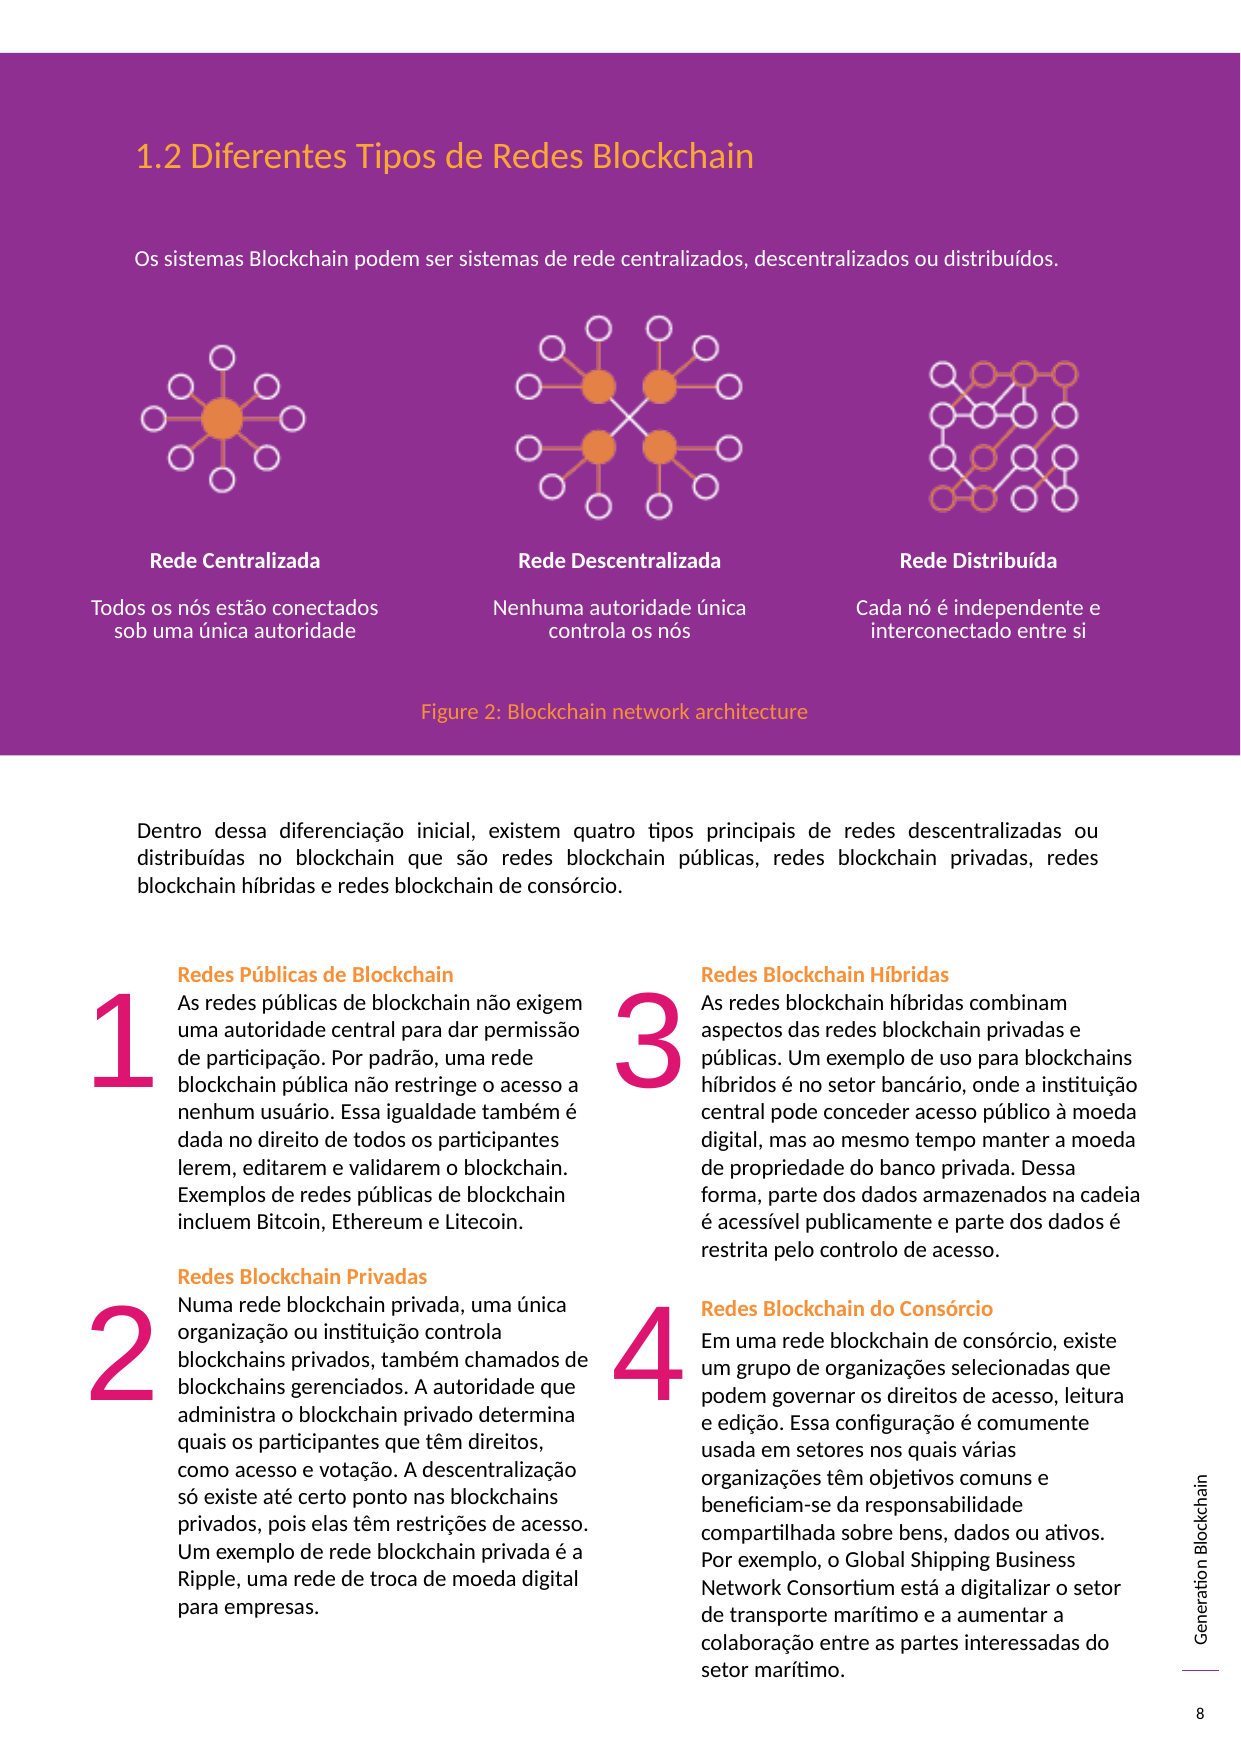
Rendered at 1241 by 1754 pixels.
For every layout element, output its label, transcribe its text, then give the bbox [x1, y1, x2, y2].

text_box Redes Públicas de Blockchain As redes públicas de blockchain não exigem uma autoridade central para dar permissão de participação. Por padrão, uma rede blockchain pública não restringe o acesso a nenhum usuário. Essa igualdade também é dada no direito de todos os participantes lerem, editarem e validarem o blockchain. Exemplos de redes públicas de blockchain incluem Bitcoin, Ethereum e Litecoin. Redes Blockchain Privadas Numa rede blockchain privada, uma única organização ou instituição controla blockchains privados, também chamados de blockchains gerenciados. A autoridade que administra o blockchain privado determina quais os participantes que têm direitos, como acesso e votação. A descentralização só existe até certo ponto nas blockchains privados, pois elas têm restrições de acesso. Um exemplo de rede blockchain privada é a Ripple, uma rede de troca de moeda digital para empresas. [162, 952, 613, 1712]
text_box 4 [596, 1258, 705, 1436]
text_box 1 [70, 945, 178, 1123]
list Os sistemas Blockchain podem ser sistemas de rede centralizados, descentralizados ou distribuídos. [119, 236, 1113, 293]
text_box Figure 2: Blockchain network architecture [120, 689, 1111, 732]
text_box 3 [596, 945, 705, 1123]
picture [0, 293, 1231, 544]
text_box Dentro dessa diferenciação inicial, existem quatro tipos principais de redes descentralizadas ou distribuídas no blockchain que são redes blockchain públicas, redes blockchain privadas, redes blockchain híbridas e redes blockchain de consórcio. [122, 807, 1116, 910]
text_box 2 [70, 1258, 178, 1436]
text_box 1.2 Diferentes Tipos de Redes Blockchain [119, 123, 1113, 201]
text_box Redes Blockchain Híbridas As redes blockchain híbridas combinam aspectos das redes blockchain privadas e públicas. Um exemplo de uso para blockchains híbridos é no setor bancário, onde a instituição central pode conceder acesso público à moeda digital, mas ao mesmo tempo manter a moeda de propriedade do banco privada. Dessa forma, parte dos dados armazenados na cadeia é acessível publicamente e parte dos dados é restrita pelo controlo de acesso. Redes Blockchain do Consórcio Em uma rede blockchain de consórcio, existe um grupo de organizações selecionadas que podem governar os direitos de acesso, leitura e edição. Essa configuração é comumente usada em setores nos quais várias organizações têm objetivos comuns e beneficiam-se da responsabilidade compartilhada sobre bens, dados ou ativos. Por exemplo, o Global Shipping Business Network Consortium está a digitalizar o setor de transporte marítimo e a aumentar a colaboração entre as partes interessadas do setor marítimo. [686, 952, 1157, 1712]
slide_number 8 [1169, 1674, 1231, 1751]
text_box Rede Descentralizada Nenhuma autoridade única controla os nós [442, 544, 798, 659]
text_box Rede Centralizada Todos os nós estão conectados sob uma única autoridade [57, 544, 413, 659]
text_box Rede Distribuída Cada nó é independente e interconectado entre si [801, 544, 1157, 659]
